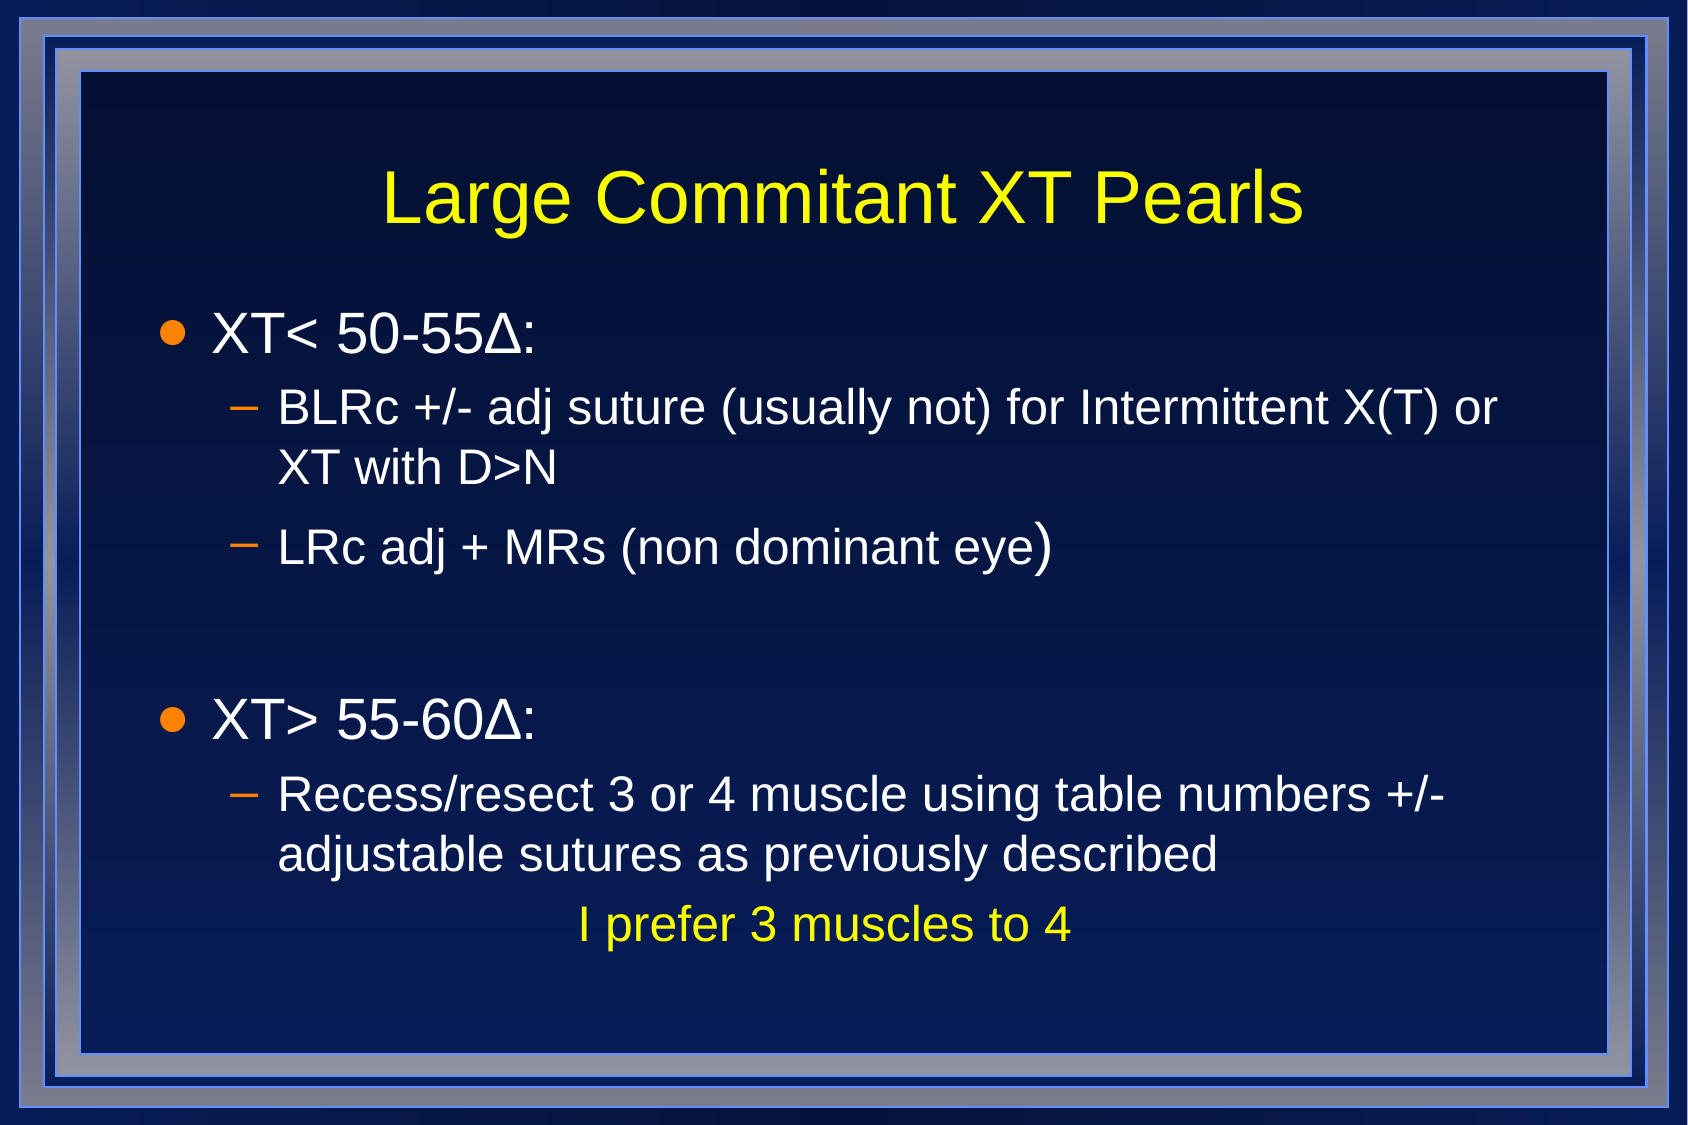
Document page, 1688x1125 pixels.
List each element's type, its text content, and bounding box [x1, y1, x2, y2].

title Large Commitant XT Pearls [206, 99, 1482, 287]
list XT< 50-55∆: BLRc +/- adj suture (usually not) for Intermittent X(T) or XT with D>N LRc adj + MRs (non dominant eye) XT> 55-60∆: Recess/resect 3 or 4 muscle using table numbers +/- adjustable sutures as previously described I prefer 3 muscles to 4 [140, 287, 1547, 1025]
